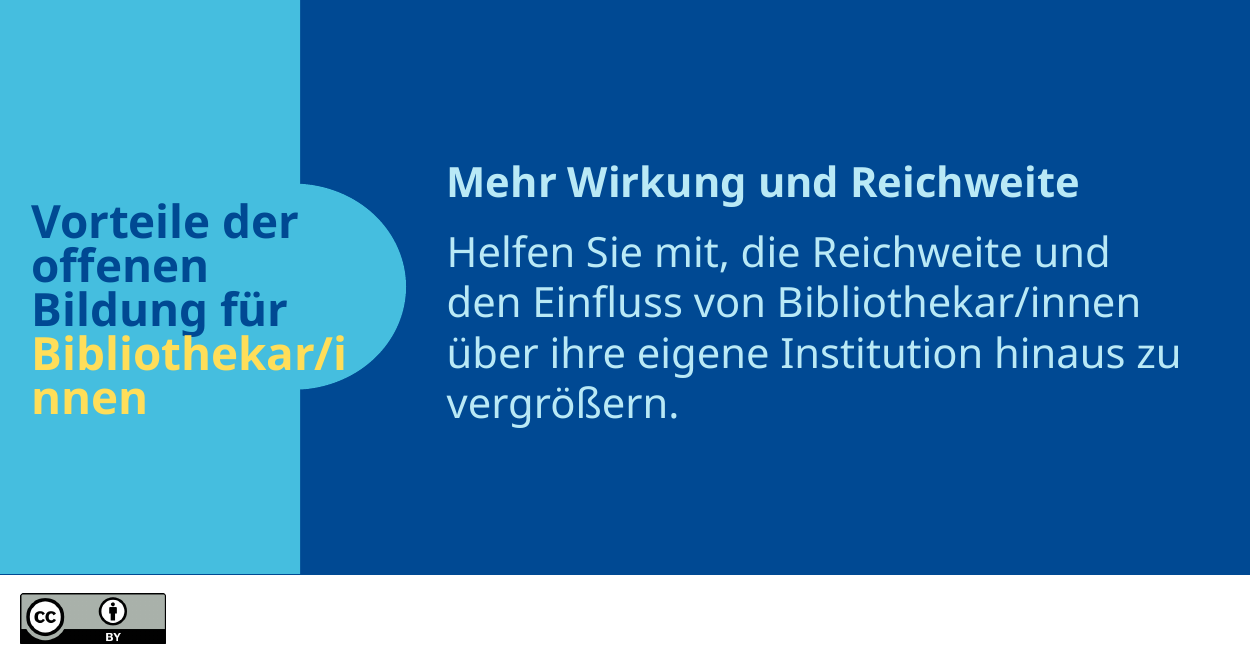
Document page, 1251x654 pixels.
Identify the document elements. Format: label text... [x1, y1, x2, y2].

text_box [252, 183, 336, 191]
text_box [361, 204, 407, 370]
text_box Vorteile der offenen Bildung für Bibliothekar/innen [19, 191, 361, 436]
text_box [0, 0, 301, 574]
text_box [0, 582, 1250, 654]
picture [20, 592, 166, 645]
text_box Mehr Wirkung und Reichweite Helfen Sie mit, die Reichweite und den Einfluss von Bibliothekar/innen über ihre eigene Institution hinaus zu vergrößern. [434, 143, 1197, 439]
